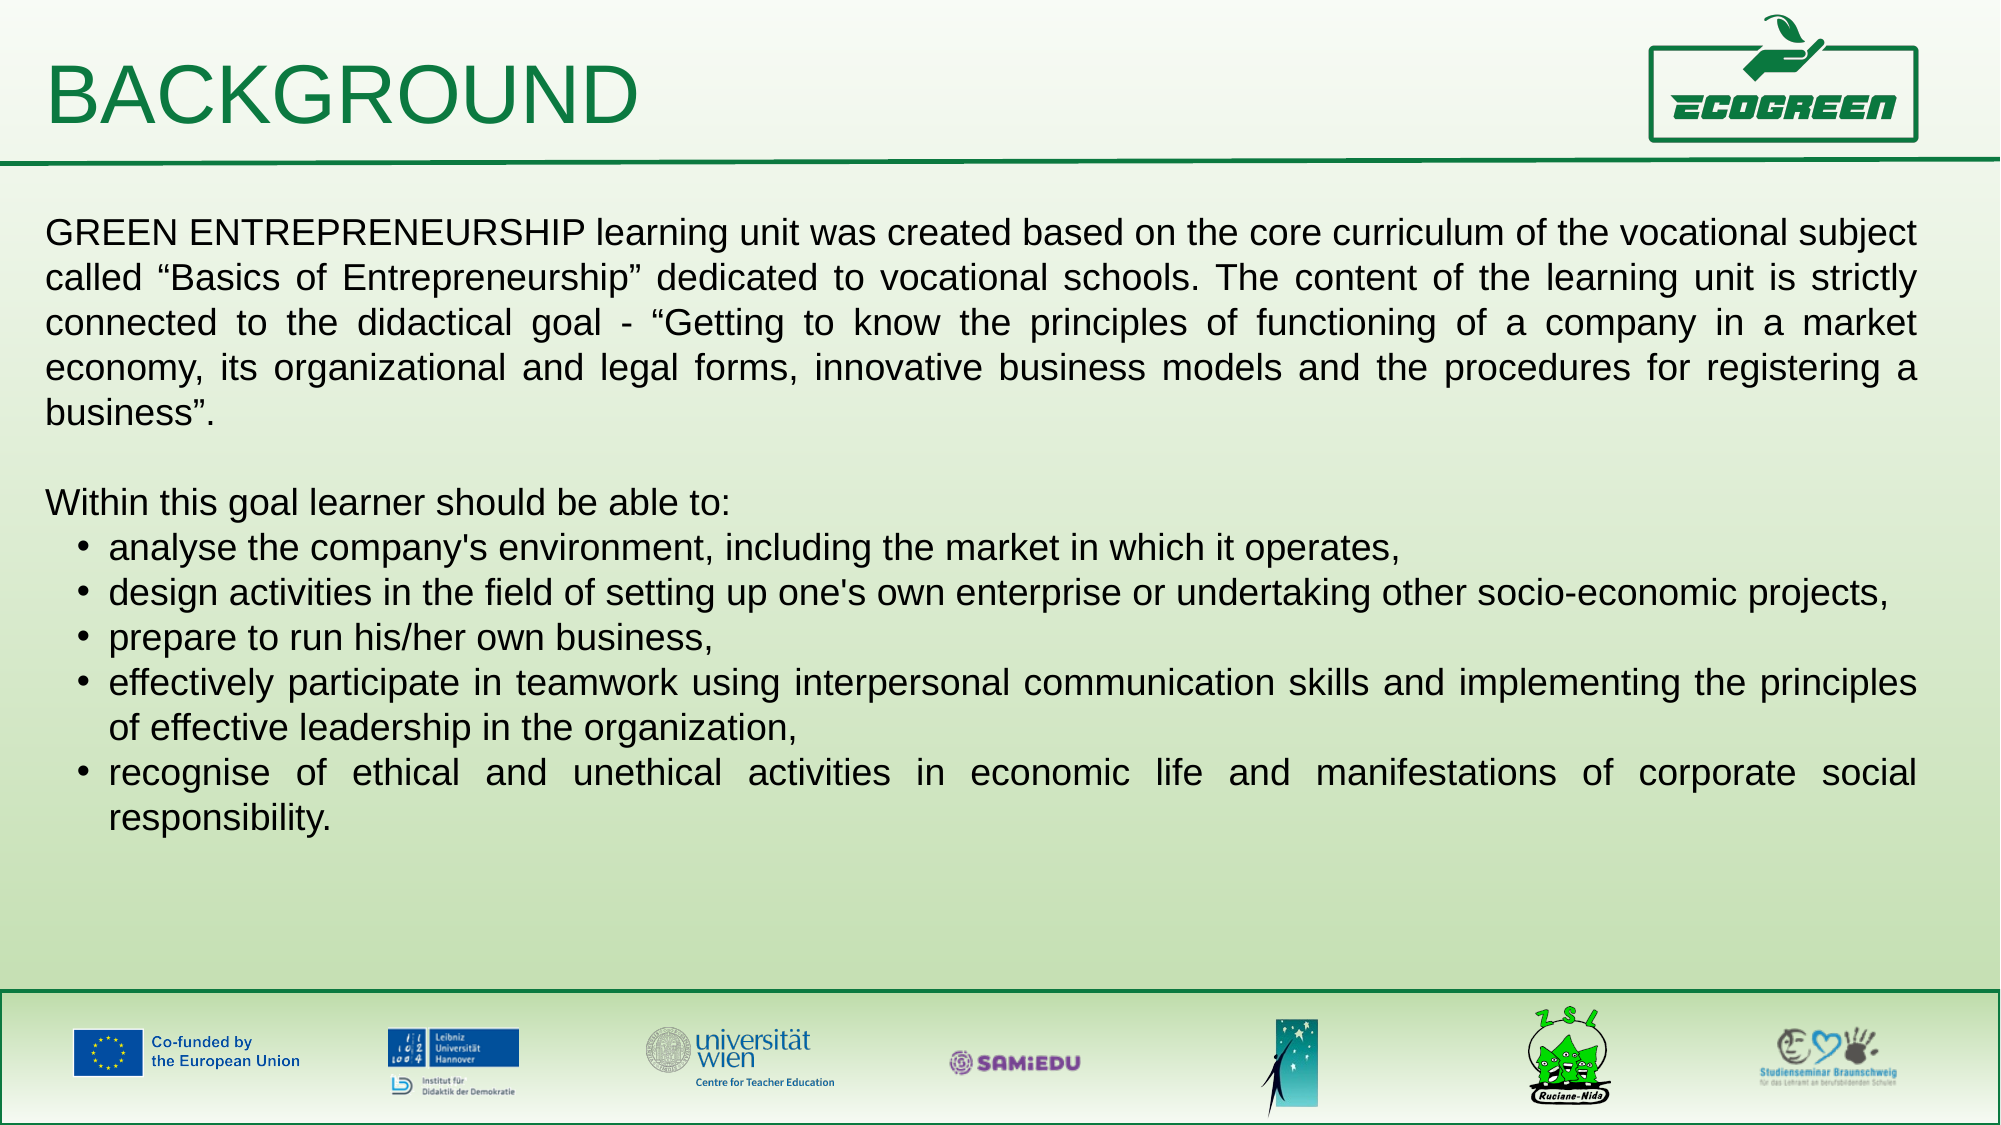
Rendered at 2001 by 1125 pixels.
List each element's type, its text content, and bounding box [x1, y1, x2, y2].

text_box GREEN ENTREPRENEURSHIP learning unit was created based on the core curriculum of the vocational subject called “Basics of Entrepreneurship” dedicated to vocational schools. The content of the learning unit is strictly connected to the didactical goal - “Getting to know the principles of functioning of a company in a market economy, its organizational and legal forms, innovative business models and the procedures for registering a business”. Within this goal learner should be able to: analyse the company's environment, including the market in which it operates, design activities in the field of setting up one's own enterprise or undertaking other socio-economic projects, prepare to run his/her own business, effectively participate in teamwork using interpersonal communication skills and implementing the principles of effective leadership in the organization, recognise of ethical and unethical activities in economic life and manifestations of corporate social responsibility. [45, 207, 1918, 838]
text_box BACKGROUND [45, 52, 651, 141]
picture [1755, 1022, 1902, 1091]
picture [1528, 1006, 1611, 1105]
picture [388, 1022, 519, 1103]
picture [71, 1027, 317, 1079]
picture [646, 1027, 834, 1086]
picture [1259, 1018, 1330, 1125]
picture [945, 1047, 1087, 1079]
picture [1639, 0, 1928, 157]
